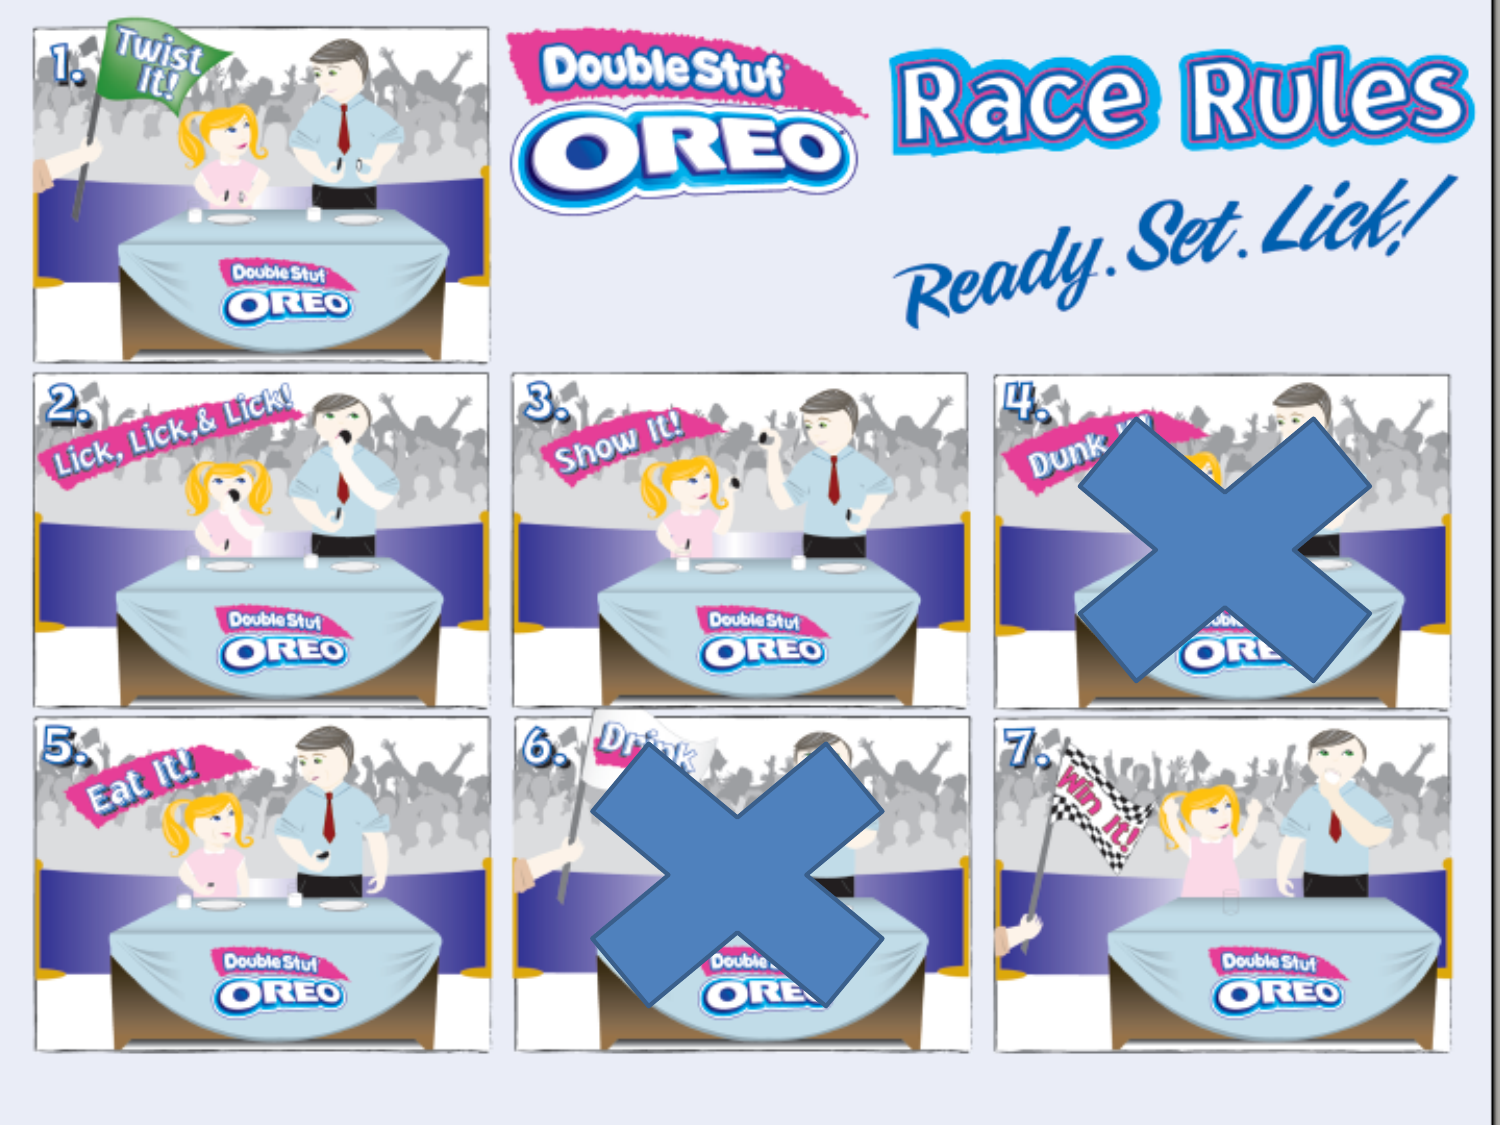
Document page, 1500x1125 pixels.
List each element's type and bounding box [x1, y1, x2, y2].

text_box [512, 362, 1451, 1063]
picture [0, 0, 1500, 1125]
